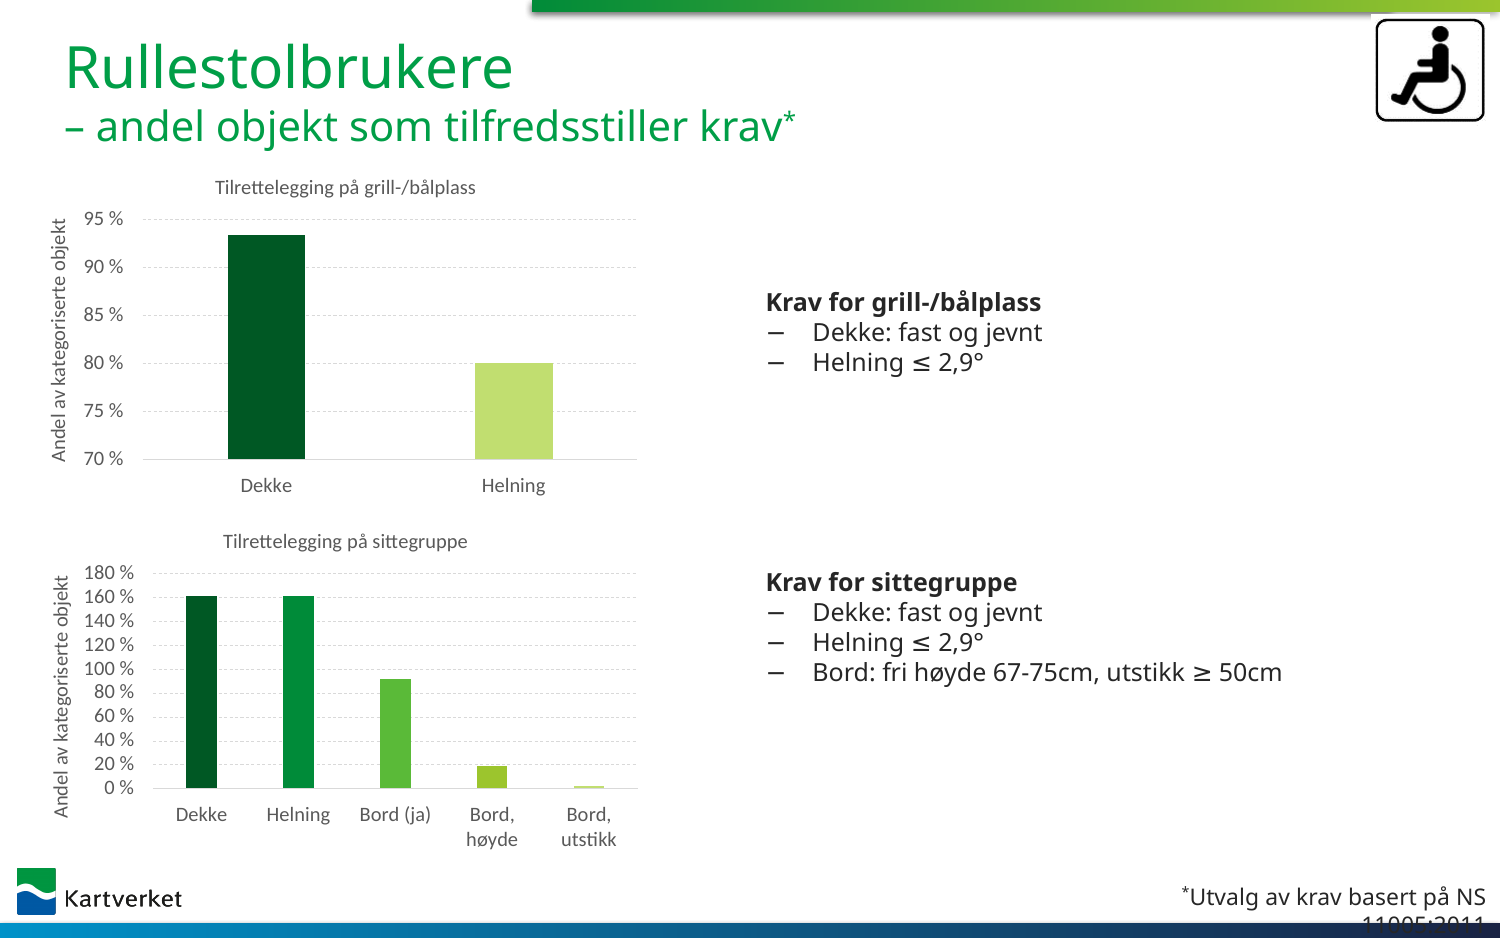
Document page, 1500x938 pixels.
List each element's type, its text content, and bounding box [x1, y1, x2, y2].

picture [41, 520, 650, 859]
text_box *Utvalg av krav basert på NS 11005:2011 [1068, 873, 1500, 938]
picture [1371, 13, 1491, 127]
text_box Rullestolbrukere – andel objekt som tilfredsstiller krav* [49, 14, 1431, 158]
picture [41, 166, 650, 505]
text_box Krav for sittegruppe Dekke: fast og jevnt Helning ≤ 2,9° Bord: fri høyde 67-75cm, utstikk ≥ 50cm [750, 559, 1500, 694]
text_box Krav for grill-/bålplass Dekke: fast og jevnt Helning ≤ 2,9° [750, 279, 1452, 384]
